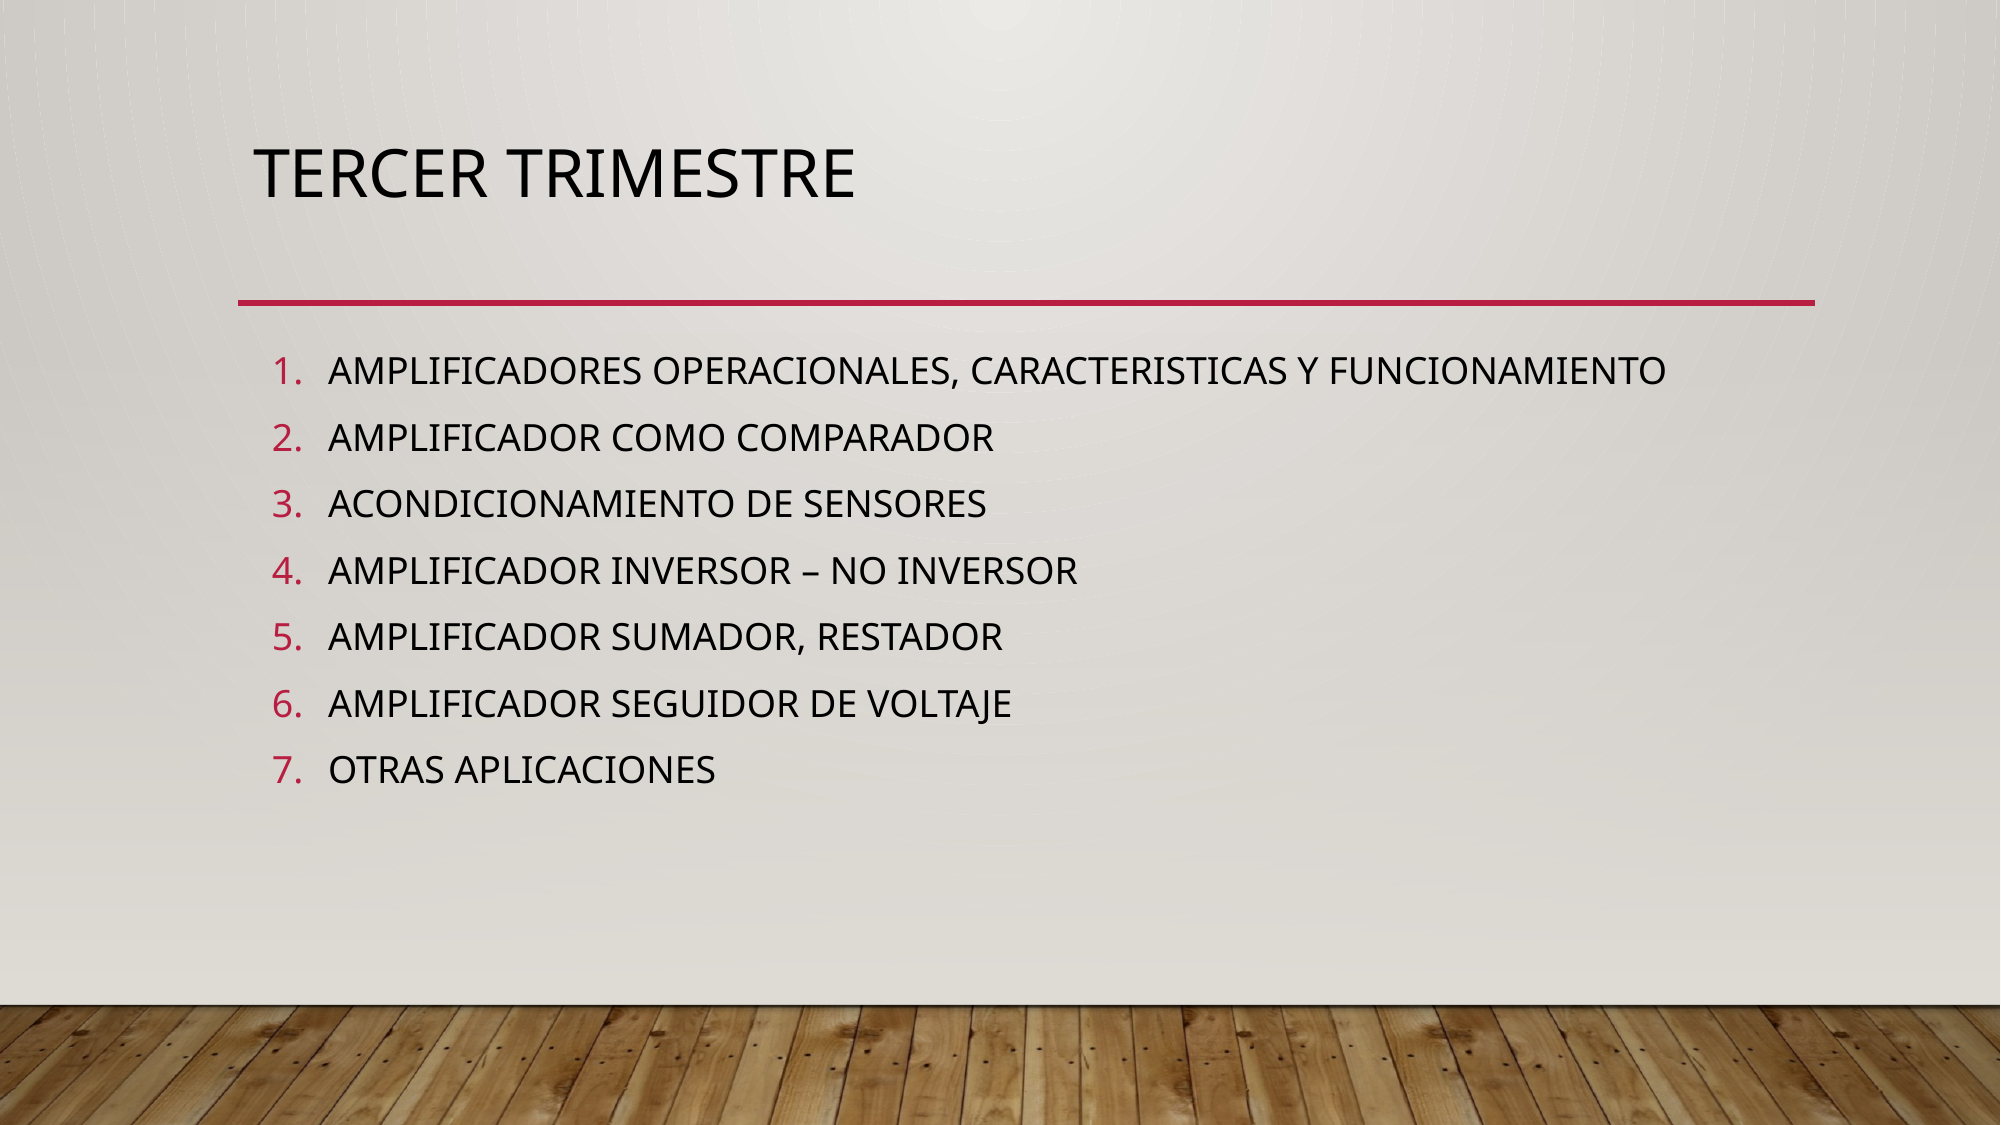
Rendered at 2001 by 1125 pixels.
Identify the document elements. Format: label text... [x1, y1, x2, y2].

text_box AMPLIFICADORES OPERACIONALES, CARACTERISTICAS Y FUNCIONAMIENTO AMPLIFICADOR COMO COMPARADOR ACONDICIONAMIENTO DE SENSORES AMPLIFICADOR INVERSOR – NO INVERSOR AMPLIFICADOR SUMADOR, RESTADOR AMPLIFICADOR SEGUIDOR DE VOLTAJE OTRAS APLICACIONES [238, 330, 1814, 897]
picture [0, 1005, 2000, 1125]
title TERCER TRIMESTRE [238, 131, 1814, 305]
